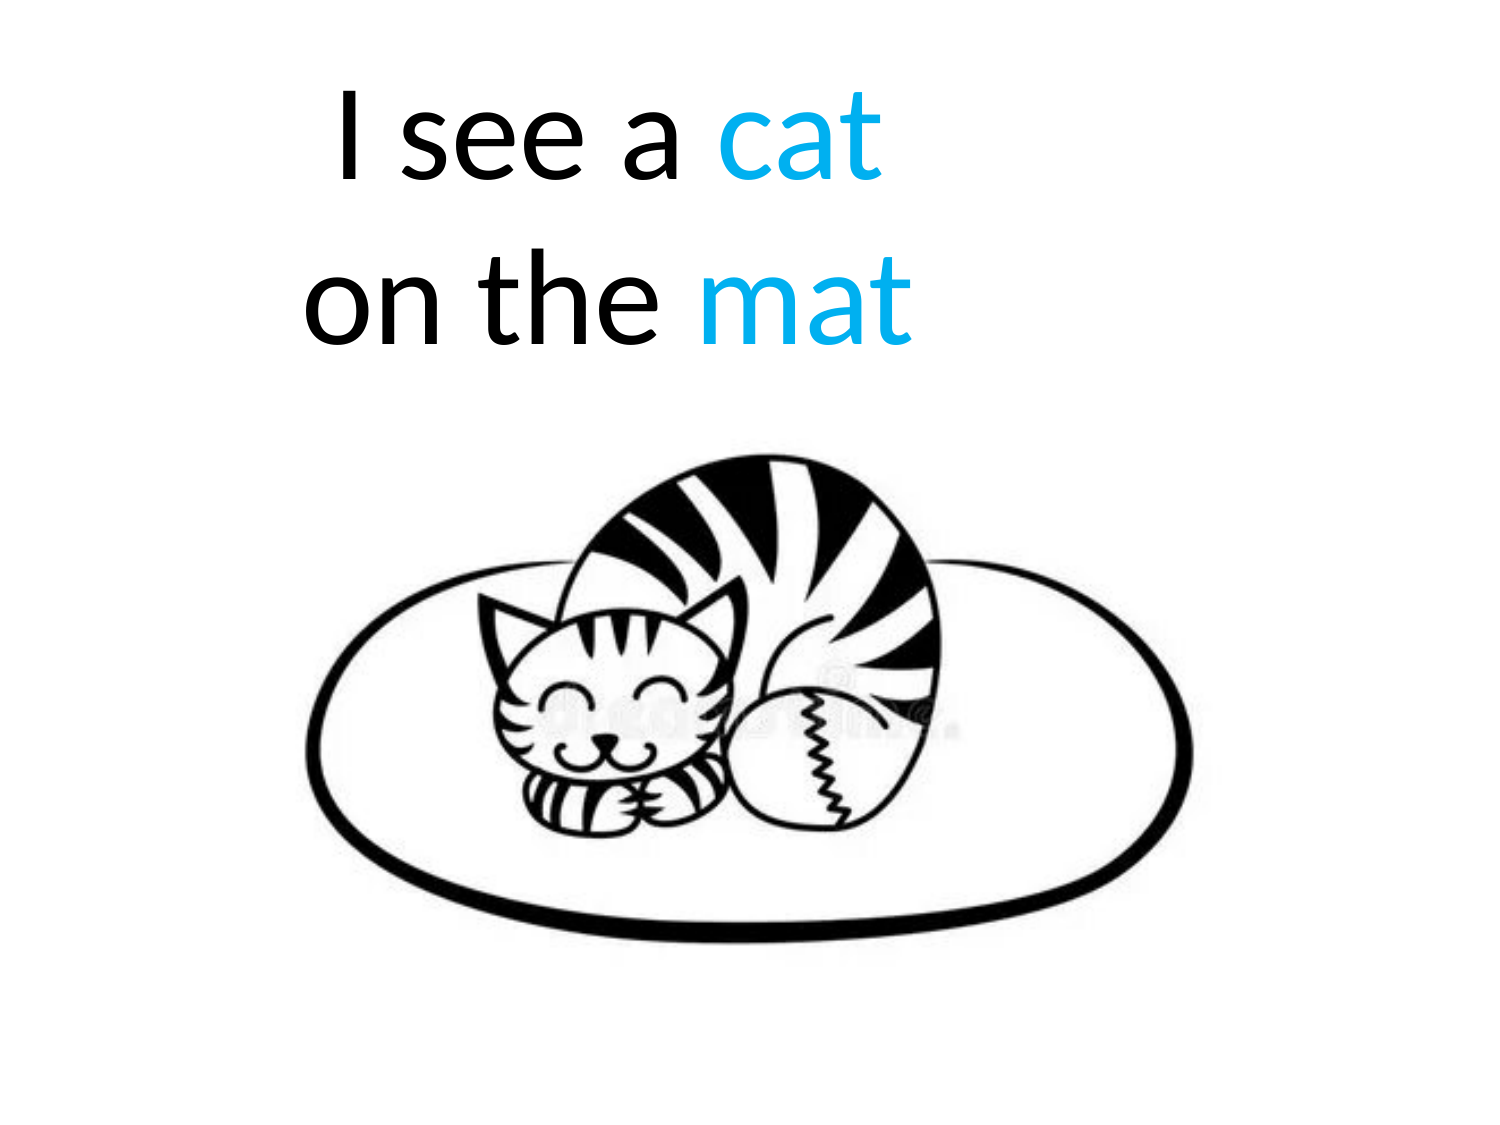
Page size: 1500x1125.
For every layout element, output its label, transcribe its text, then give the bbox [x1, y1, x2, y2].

title I see a cat on the mat [147, 19, 1069, 395]
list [206, 349, 1294, 1050]
